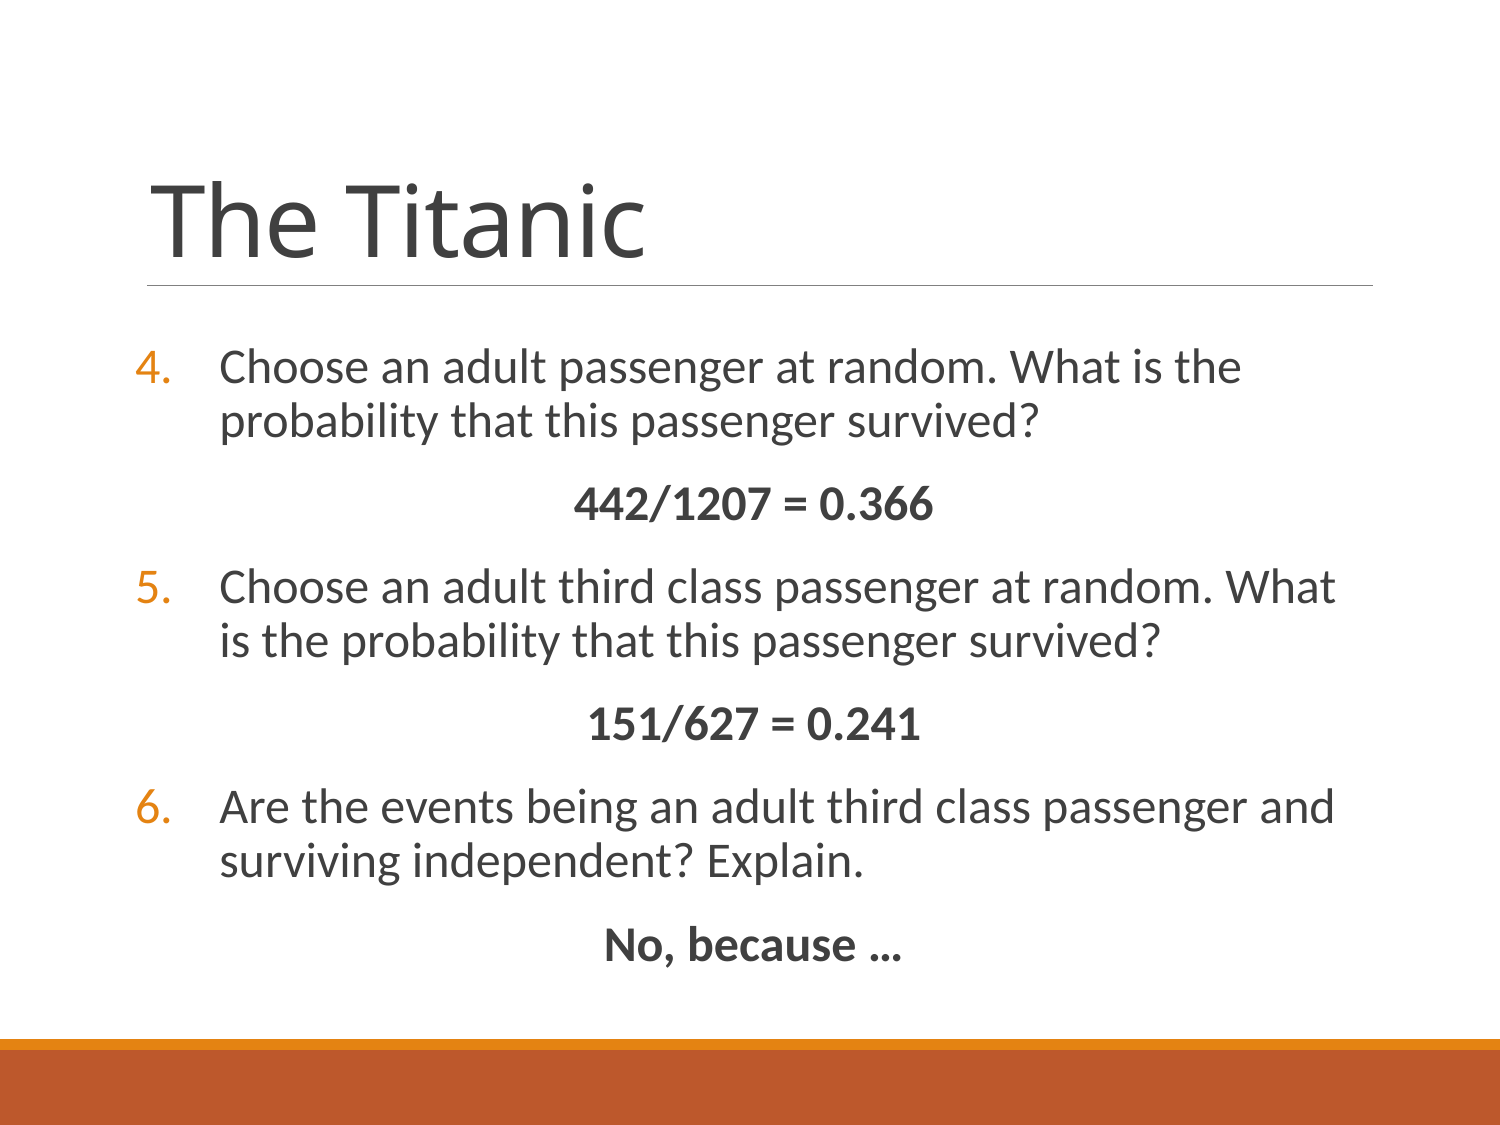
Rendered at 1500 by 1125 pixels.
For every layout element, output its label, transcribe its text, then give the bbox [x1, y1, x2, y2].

list Choose an adult passenger at random. What is the probability that this passenger survived? 442/1207 = 0.366 Choose an adult third class passenger at random. What is the probability that this passenger survived? 151/627 = 0.241 Are the events being an adult third class passenger and surviving independent? Explain. No, because … [135, 332, 1373, 993]
title The Titanic [135, 47, 1373, 285]
